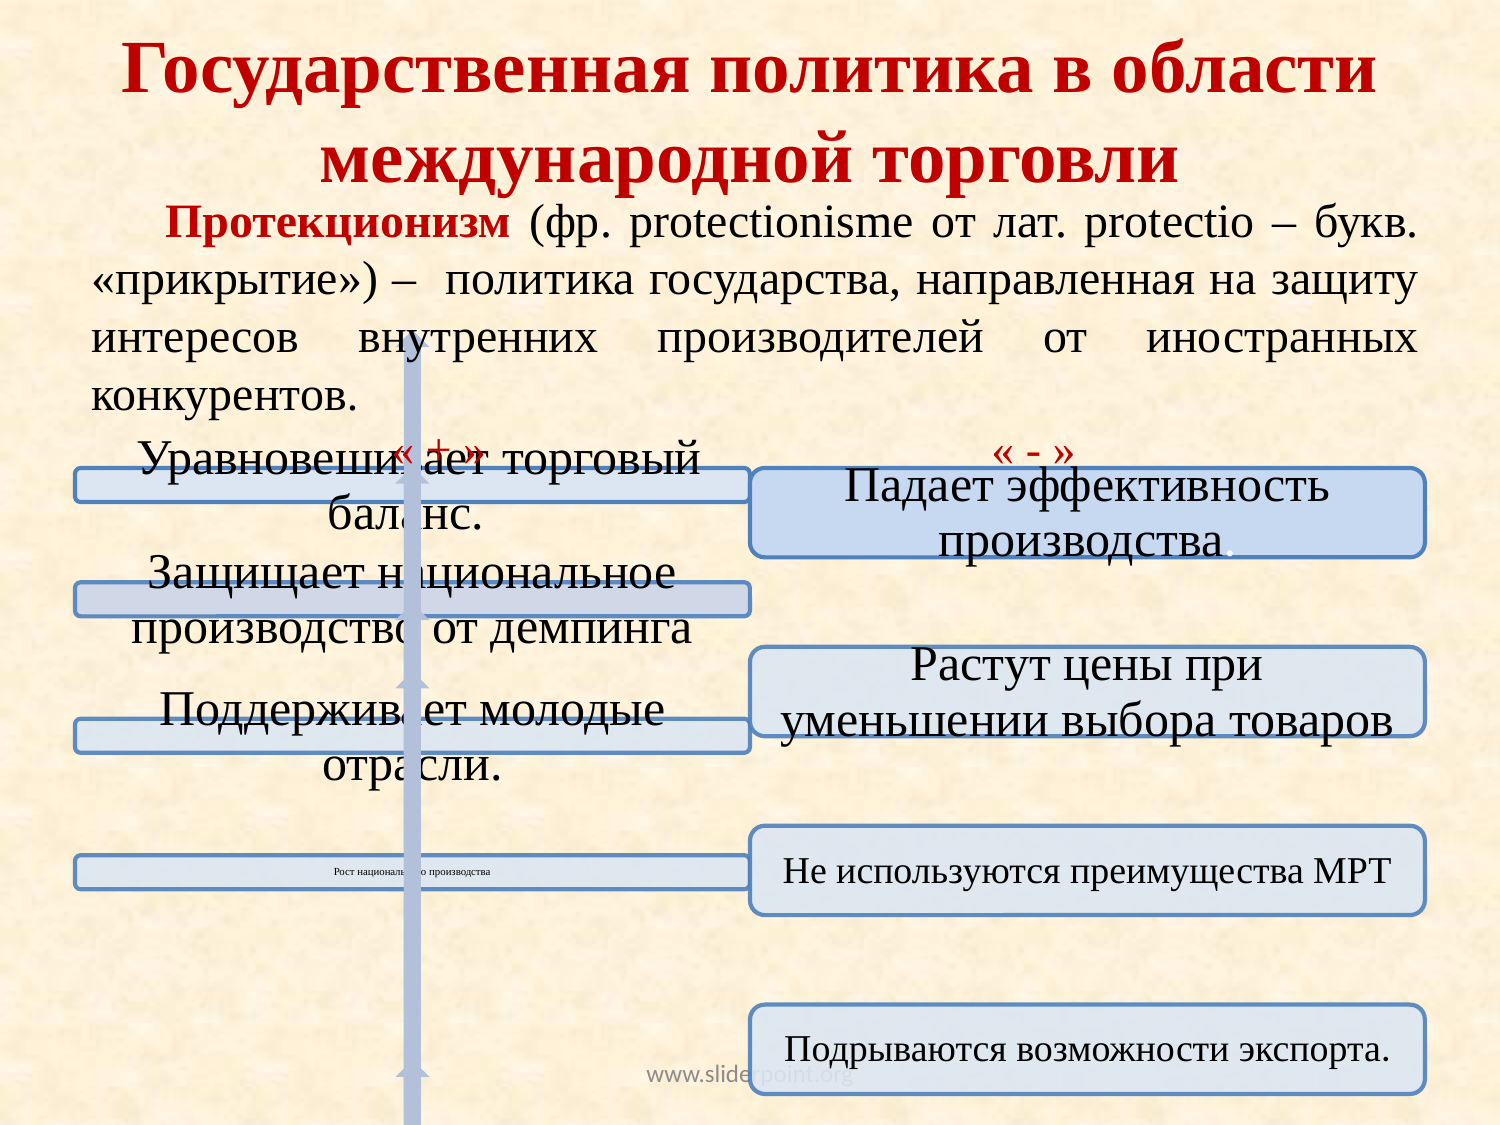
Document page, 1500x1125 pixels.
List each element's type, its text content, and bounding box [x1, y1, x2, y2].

picture [615, 458, 621, 465]
picture [370, 458, 377, 465]
title Государственная политика в области международной торговли [75, 30, 1425, 185]
picture [260, 458, 266, 465]
picture [581, 458, 594, 465]
picture [634, 458, 645, 465]
picture [682, 458, 690, 465]
picture [649, 458, 667, 465]
picture [287, 458, 293, 465]
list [74, 467, 1426, 1095]
picture [306, 458, 314, 465]
picture [556, 458, 567, 465]
picture [318, 458, 339, 465]
picture [480, 458, 511, 465]
picture [546, 458, 552, 465]
picture [231, 458, 241, 465]
picture [396, 458, 403, 465]
picture [343, 458, 352, 465]
picture [571, 458, 577, 465]
picture [598, 458, 611, 465]
picture [175, 458, 186, 465]
picture [0, 0, 1500, 1125]
picture [190, 458, 207, 465]
picture [421, 458, 438, 465]
picture [211, 458, 218, 465]
text_box Протекционизм (фр. protectionisme от лат. protectio – букв. «прикрытие») – политика государства, направленная на защиту интересов внутренних производителей от иностранных конкурентов. « + » « - » [75, 206, 1437, 458]
picture [157, 458, 171, 465]
picture [356, 458, 365, 465]
picture [451, 458, 476, 465]
picture [529, 458, 542, 465]
picture [270, 458, 283, 465]
picture [671, 458, 678, 465]
picture [381, 458, 389, 465]
picture [515, 458, 525, 465]
